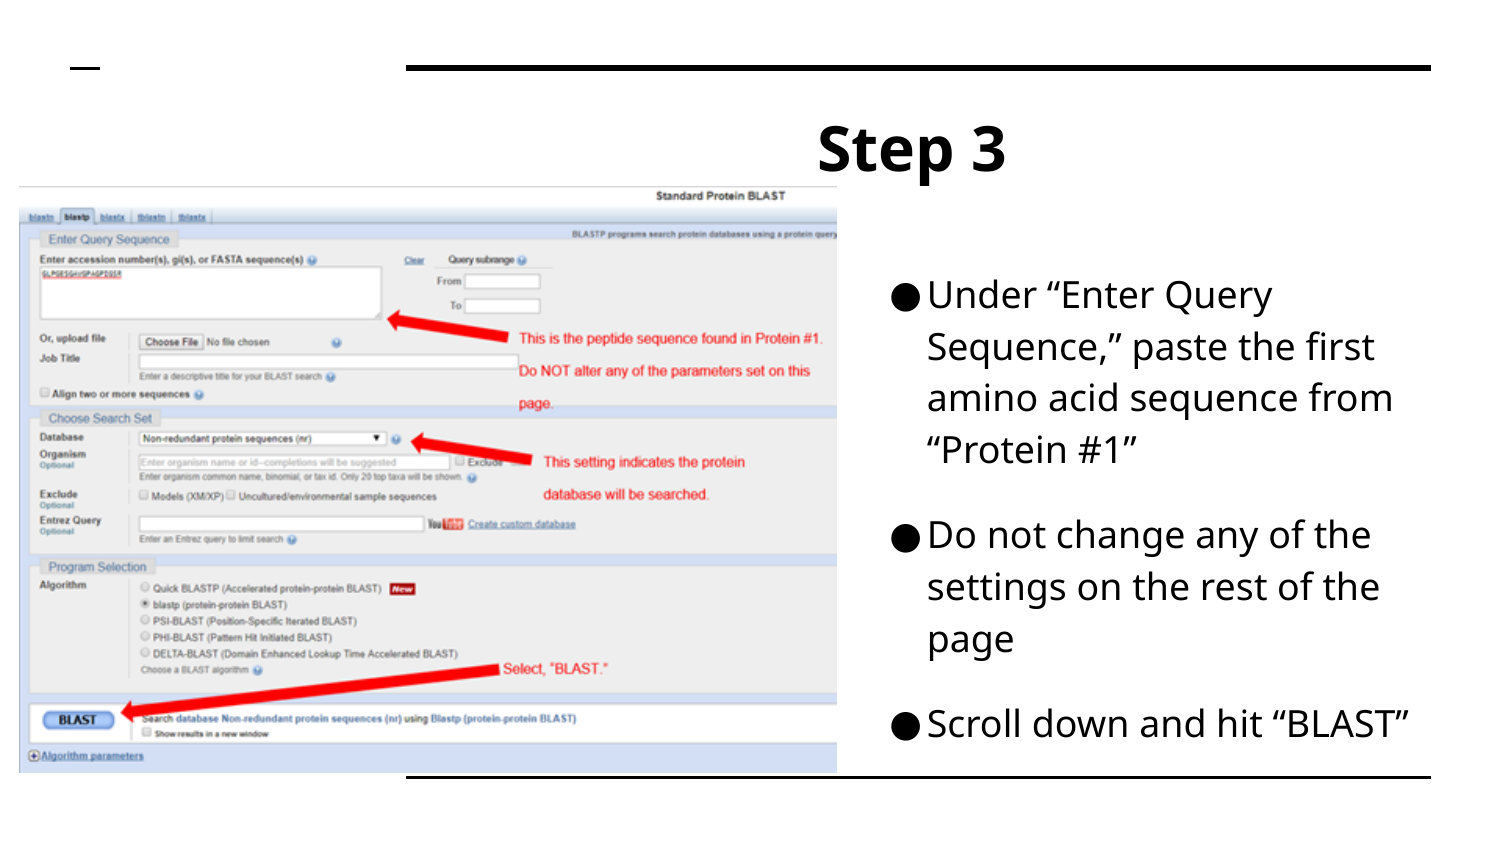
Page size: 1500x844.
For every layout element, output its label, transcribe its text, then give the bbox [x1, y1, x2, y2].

picture [19, 185, 838, 773]
title Step 3 [393, 94, 1431, 199]
list Under “Enter Query Sequence,” paste the first amino acid sequence from “Protein #1” Do not change any of the settings on the rest of the page Scroll down and hit “BLAST” [843, 249, 1433, 742]
